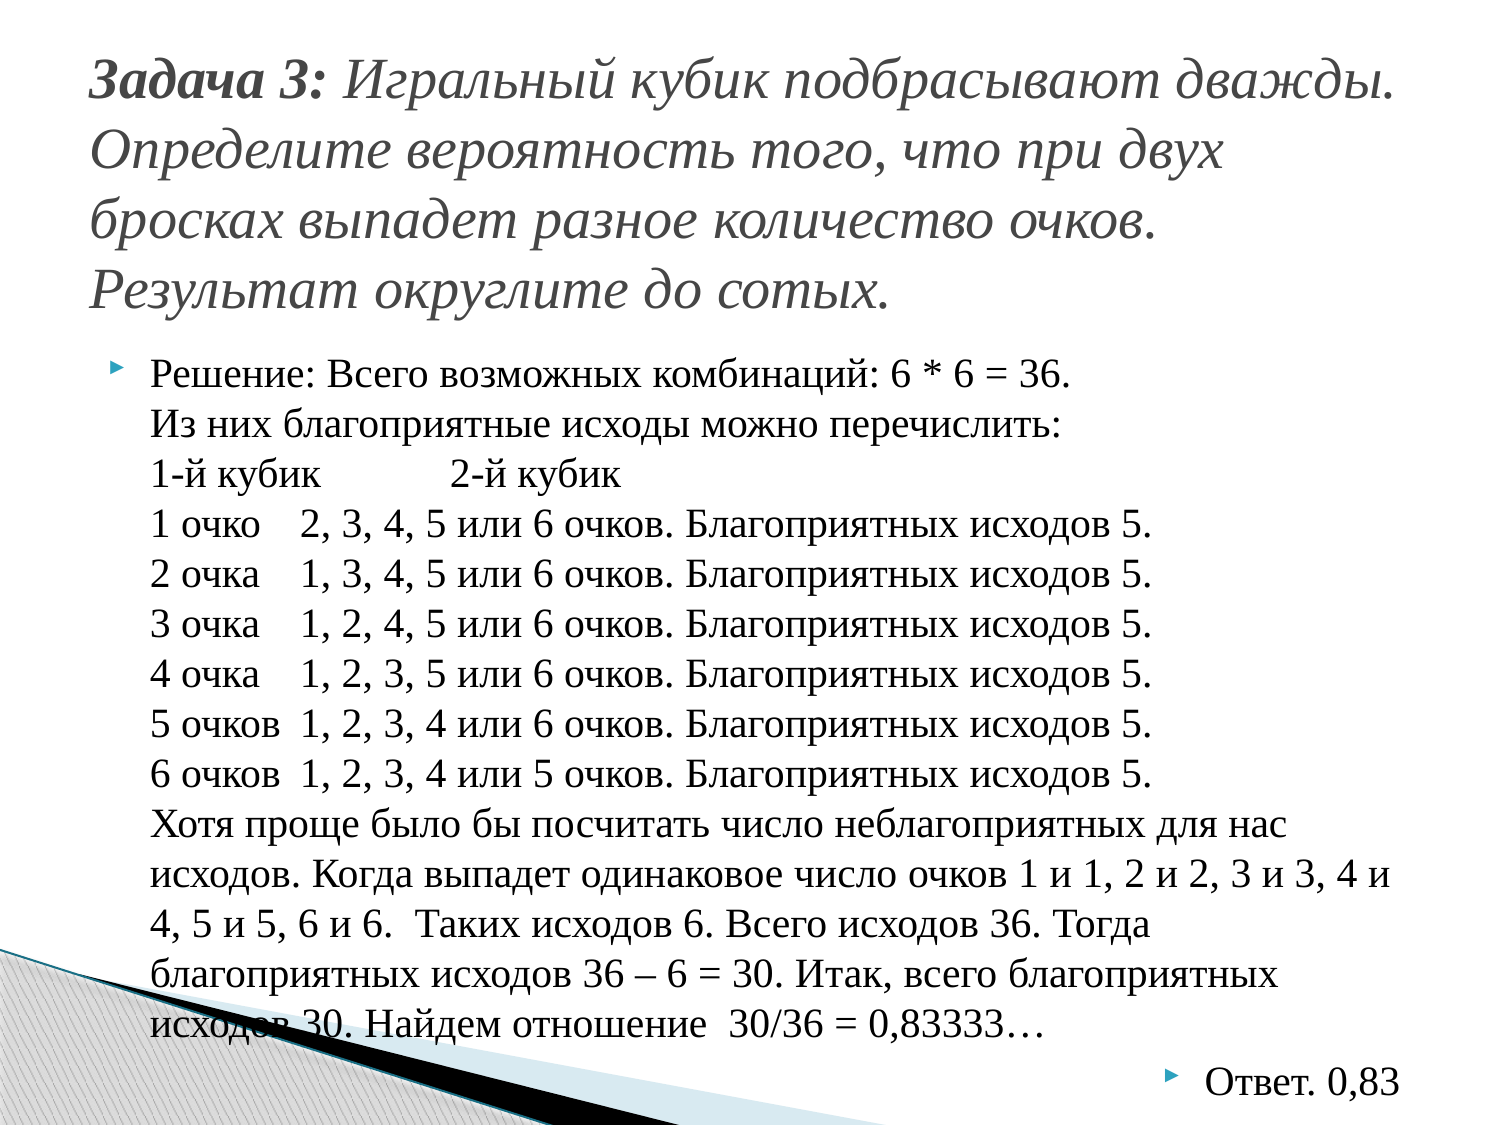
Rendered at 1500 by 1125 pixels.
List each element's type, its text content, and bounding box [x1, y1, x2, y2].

list Решение: Всего возможных комбинаций: 6 * 6 = 36. Из них благоприятные исходы можно перечислить: 1-й кубик 2-й кубик 1 очко 2, 3, 4, 5 или 6 очков. Благоприятных исходов 5. 2 очка 1, 3, 4, 5 или 6 очков. Благоприятных исходов 5. 3 очка 1, 2, 4, 5 или 6 очков. Благоприятных исходов 5. 4 очка 1, 2, 3, 5 или 6 очков. Благоприятных исходов 5. 5 очков 1, 2, 3, 4 или 6 очков. Благоприятных исходов 5. 6 очков 1, 2, 3, 4 или 5 очков. Благоприятных исходов 5. Хотя проще было бы посчитать число неблагоприятных для нас исходов. Когда выпадет одинаковое число очков 1 и 1, 2 и 2, 3 и 3, 4 и 4, 5 и 5, 6 и 6. Таких исходов 6. Всего исходов 36. Тогда благоприятных исходов 36 – 6 = 30. Итак, всего благоприятных исходов 30. Найдем отношение 30/36 = 0,83333… Ответ. 0,83 [75, 338, 1425, 986]
title Задача 3: Игральный кубик подбрасывают дважды. Определите вероятность того, что при двух бросках выпадет разное количество очков. Результат округлите до сотых. [75, 45, 1425, 315]
